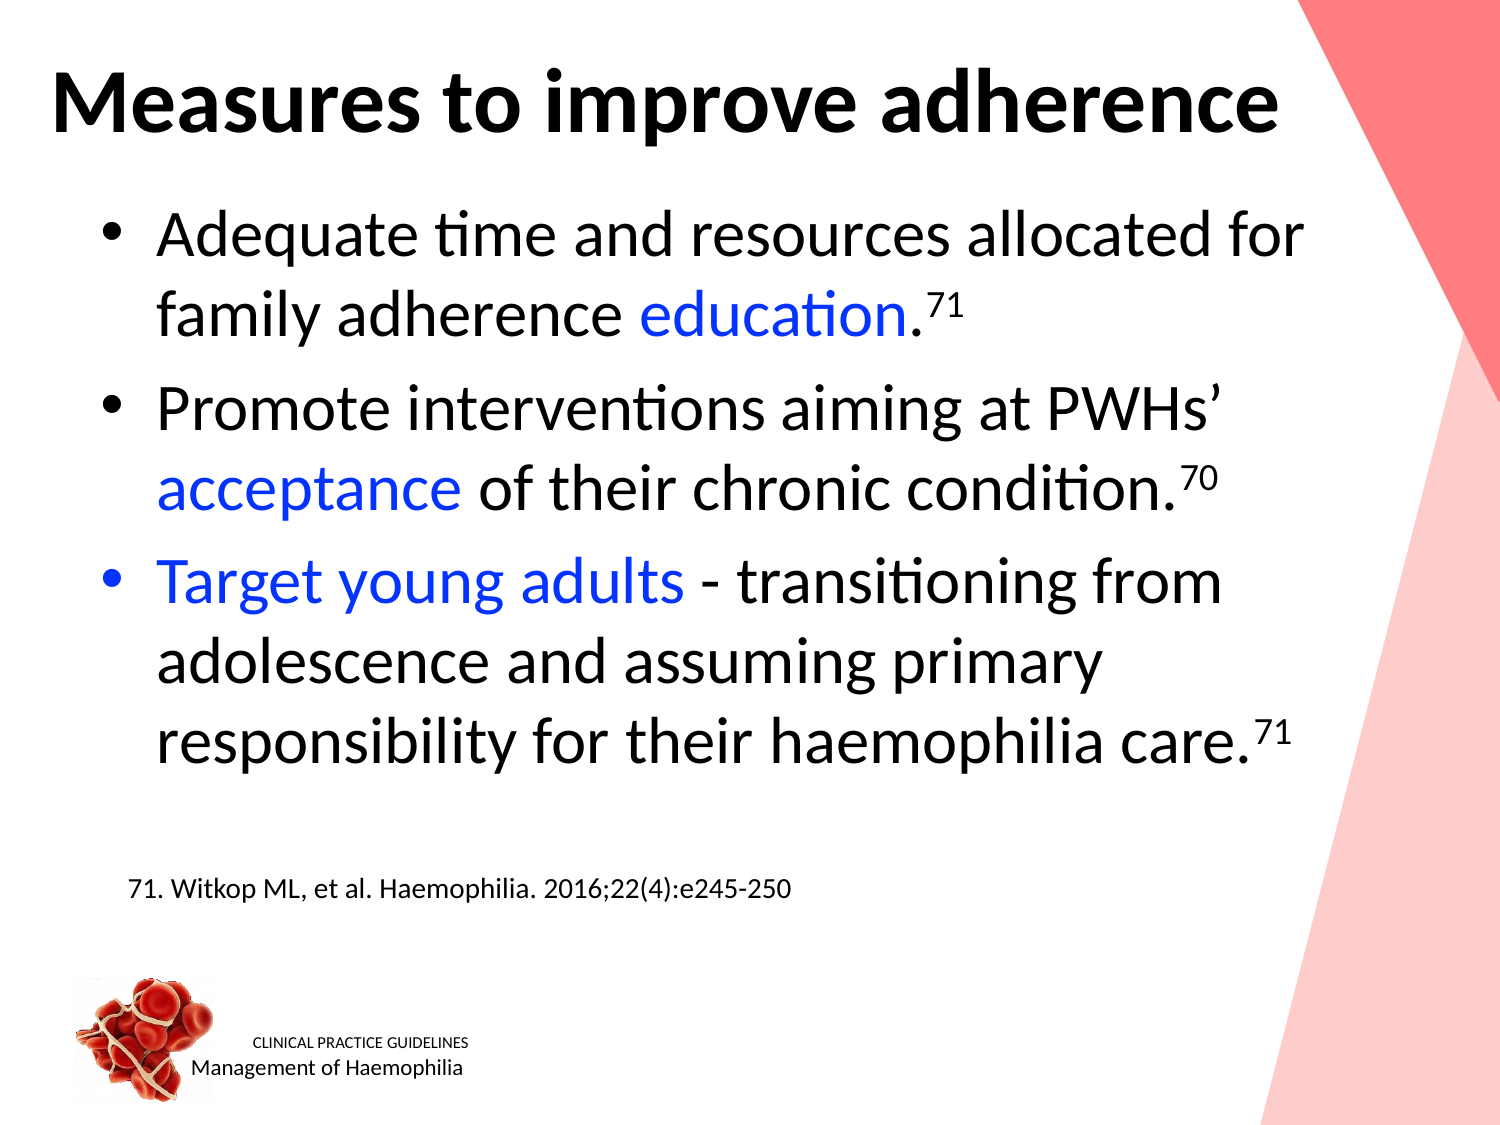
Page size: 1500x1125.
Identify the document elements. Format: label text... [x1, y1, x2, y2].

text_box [74, 0, 1500, 1125]
title Measures to improve adherence [1, 2, 71, 190]
